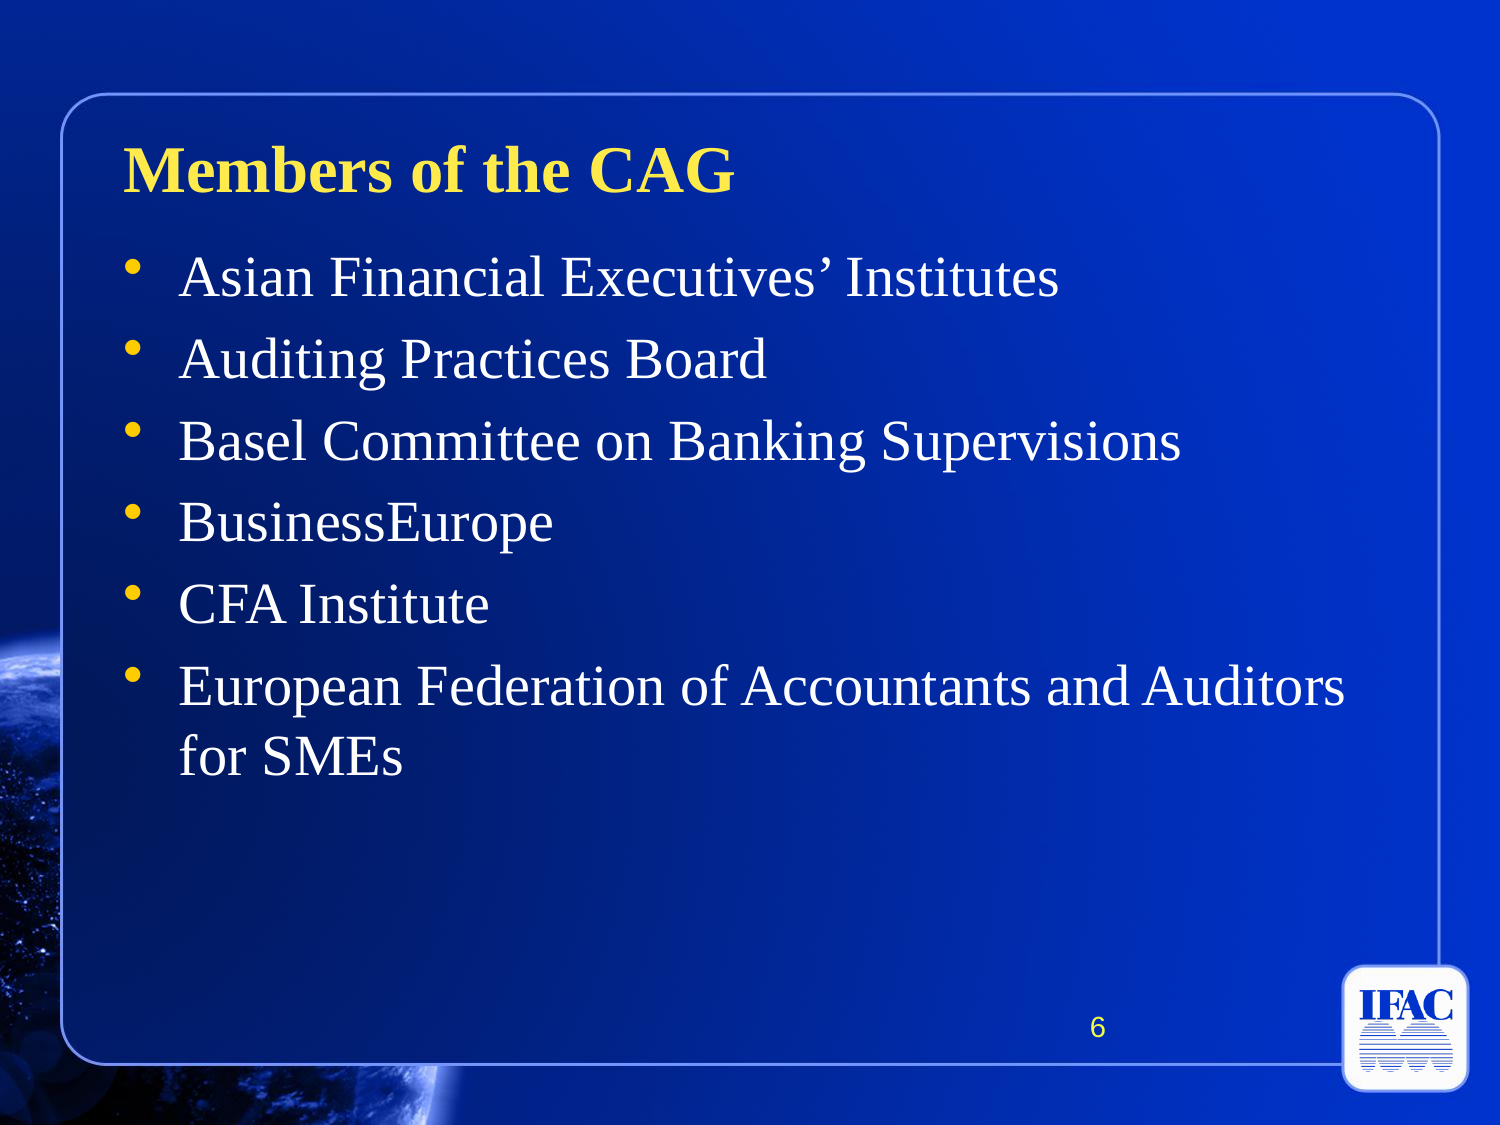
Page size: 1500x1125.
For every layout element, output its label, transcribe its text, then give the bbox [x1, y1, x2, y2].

slide_number 6 [1074, 1001, 1425, 1080]
list Asian Financial Executives’ Institutes Auditing Practices Board Basel Committee on Banking Supervisions BusinessEurope CFA Institute European Federation of Accountants and Auditors for SMEs [107, 230, 1411, 1048]
picture [0, 0, 1500, 1125]
list Members of the CAG [107, 118, 1411, 215]
